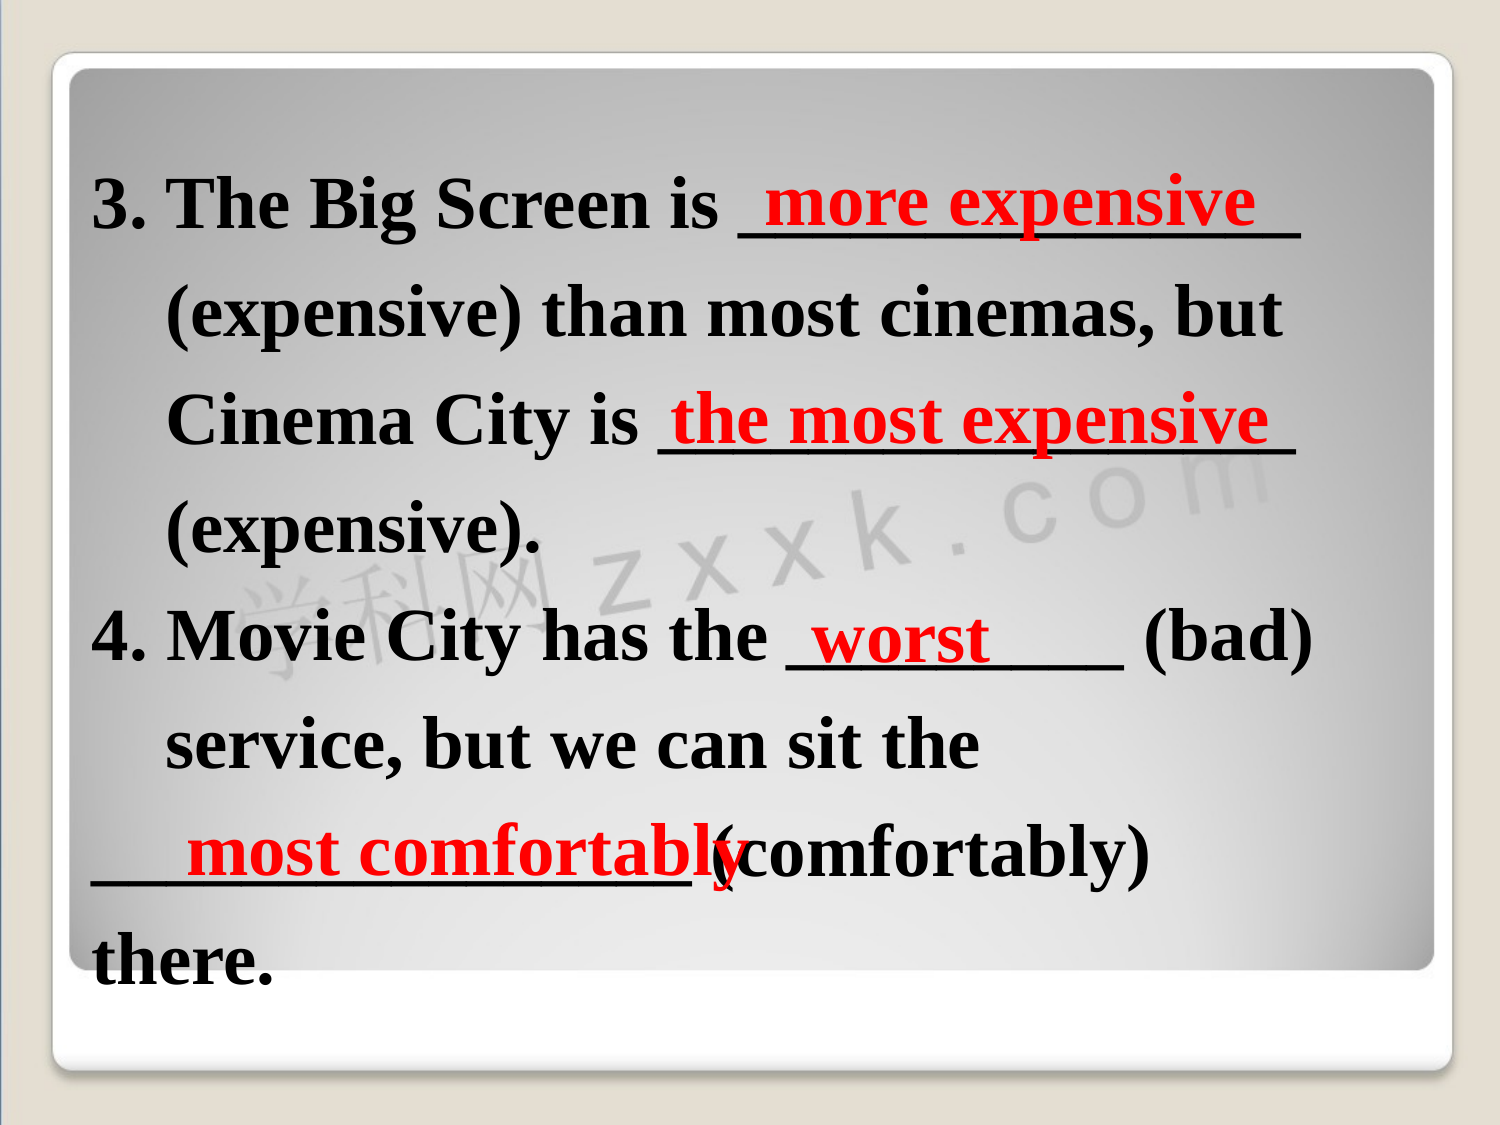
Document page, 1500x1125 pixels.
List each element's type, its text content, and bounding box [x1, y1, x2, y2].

text_box the most expensive [655, 343, 1318, 466]
text_box 3. The Big Screen is _______________ (expensive) than most cinemas, but Cinema City is _________________ (expensive). 4. Movie City has the _________ (bad) service, but we can sit the ________________ (comfortably) there. [76, 128, 1400, 1007]
text_box most comfortably [171, 775, 810, 898]
text_box more expensive [750, 125, 1365, 249]
text_box worst [797, 562, 1081, 686]
picture [0, 0, 1500, 1125]
